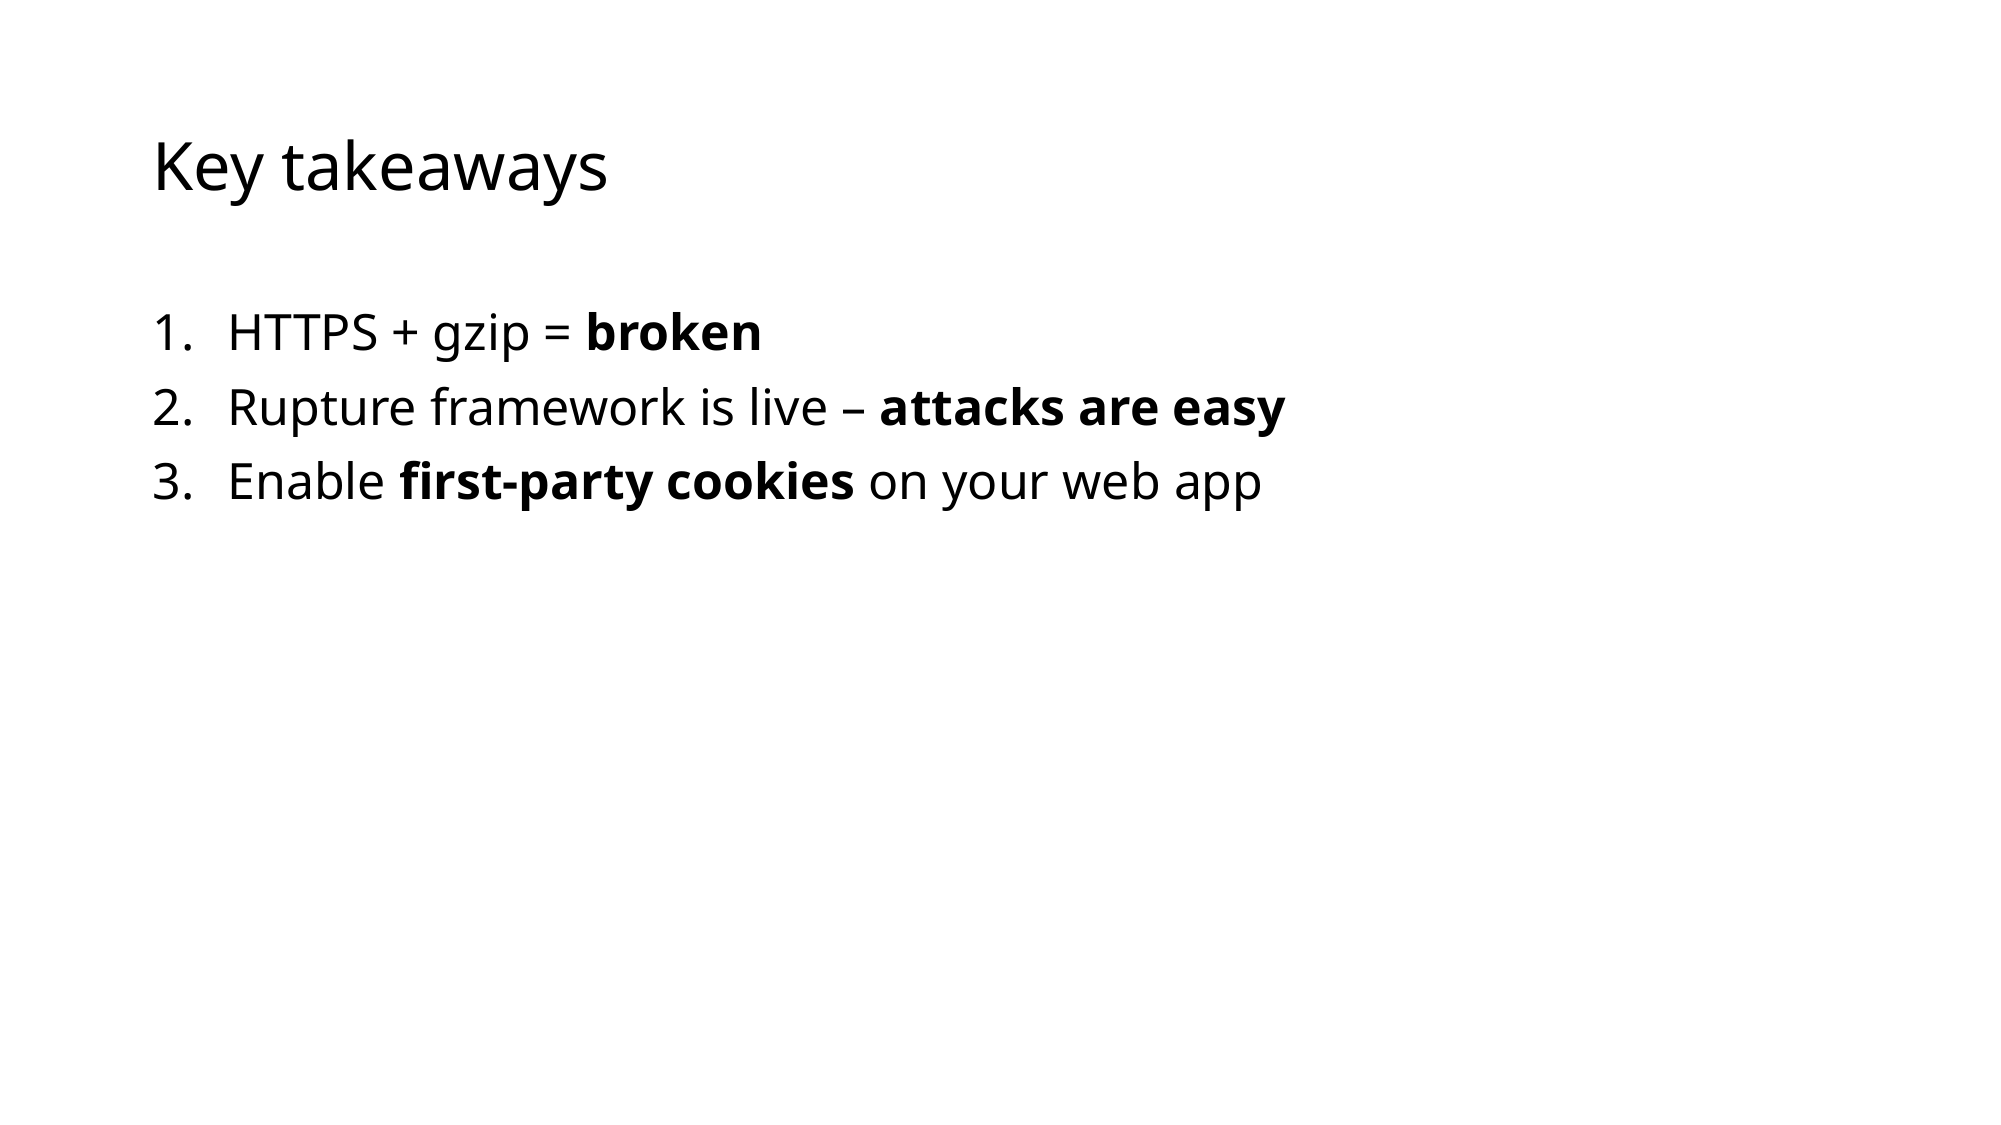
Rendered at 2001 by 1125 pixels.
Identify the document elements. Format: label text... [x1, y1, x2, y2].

list HTTPS + gzip = broken Rupture framework is live – attacks are easy Enable first-party cookies on your web app [137, 299, 1863, 1037]
title Key takeaways [137, 59, 1863, 278]
